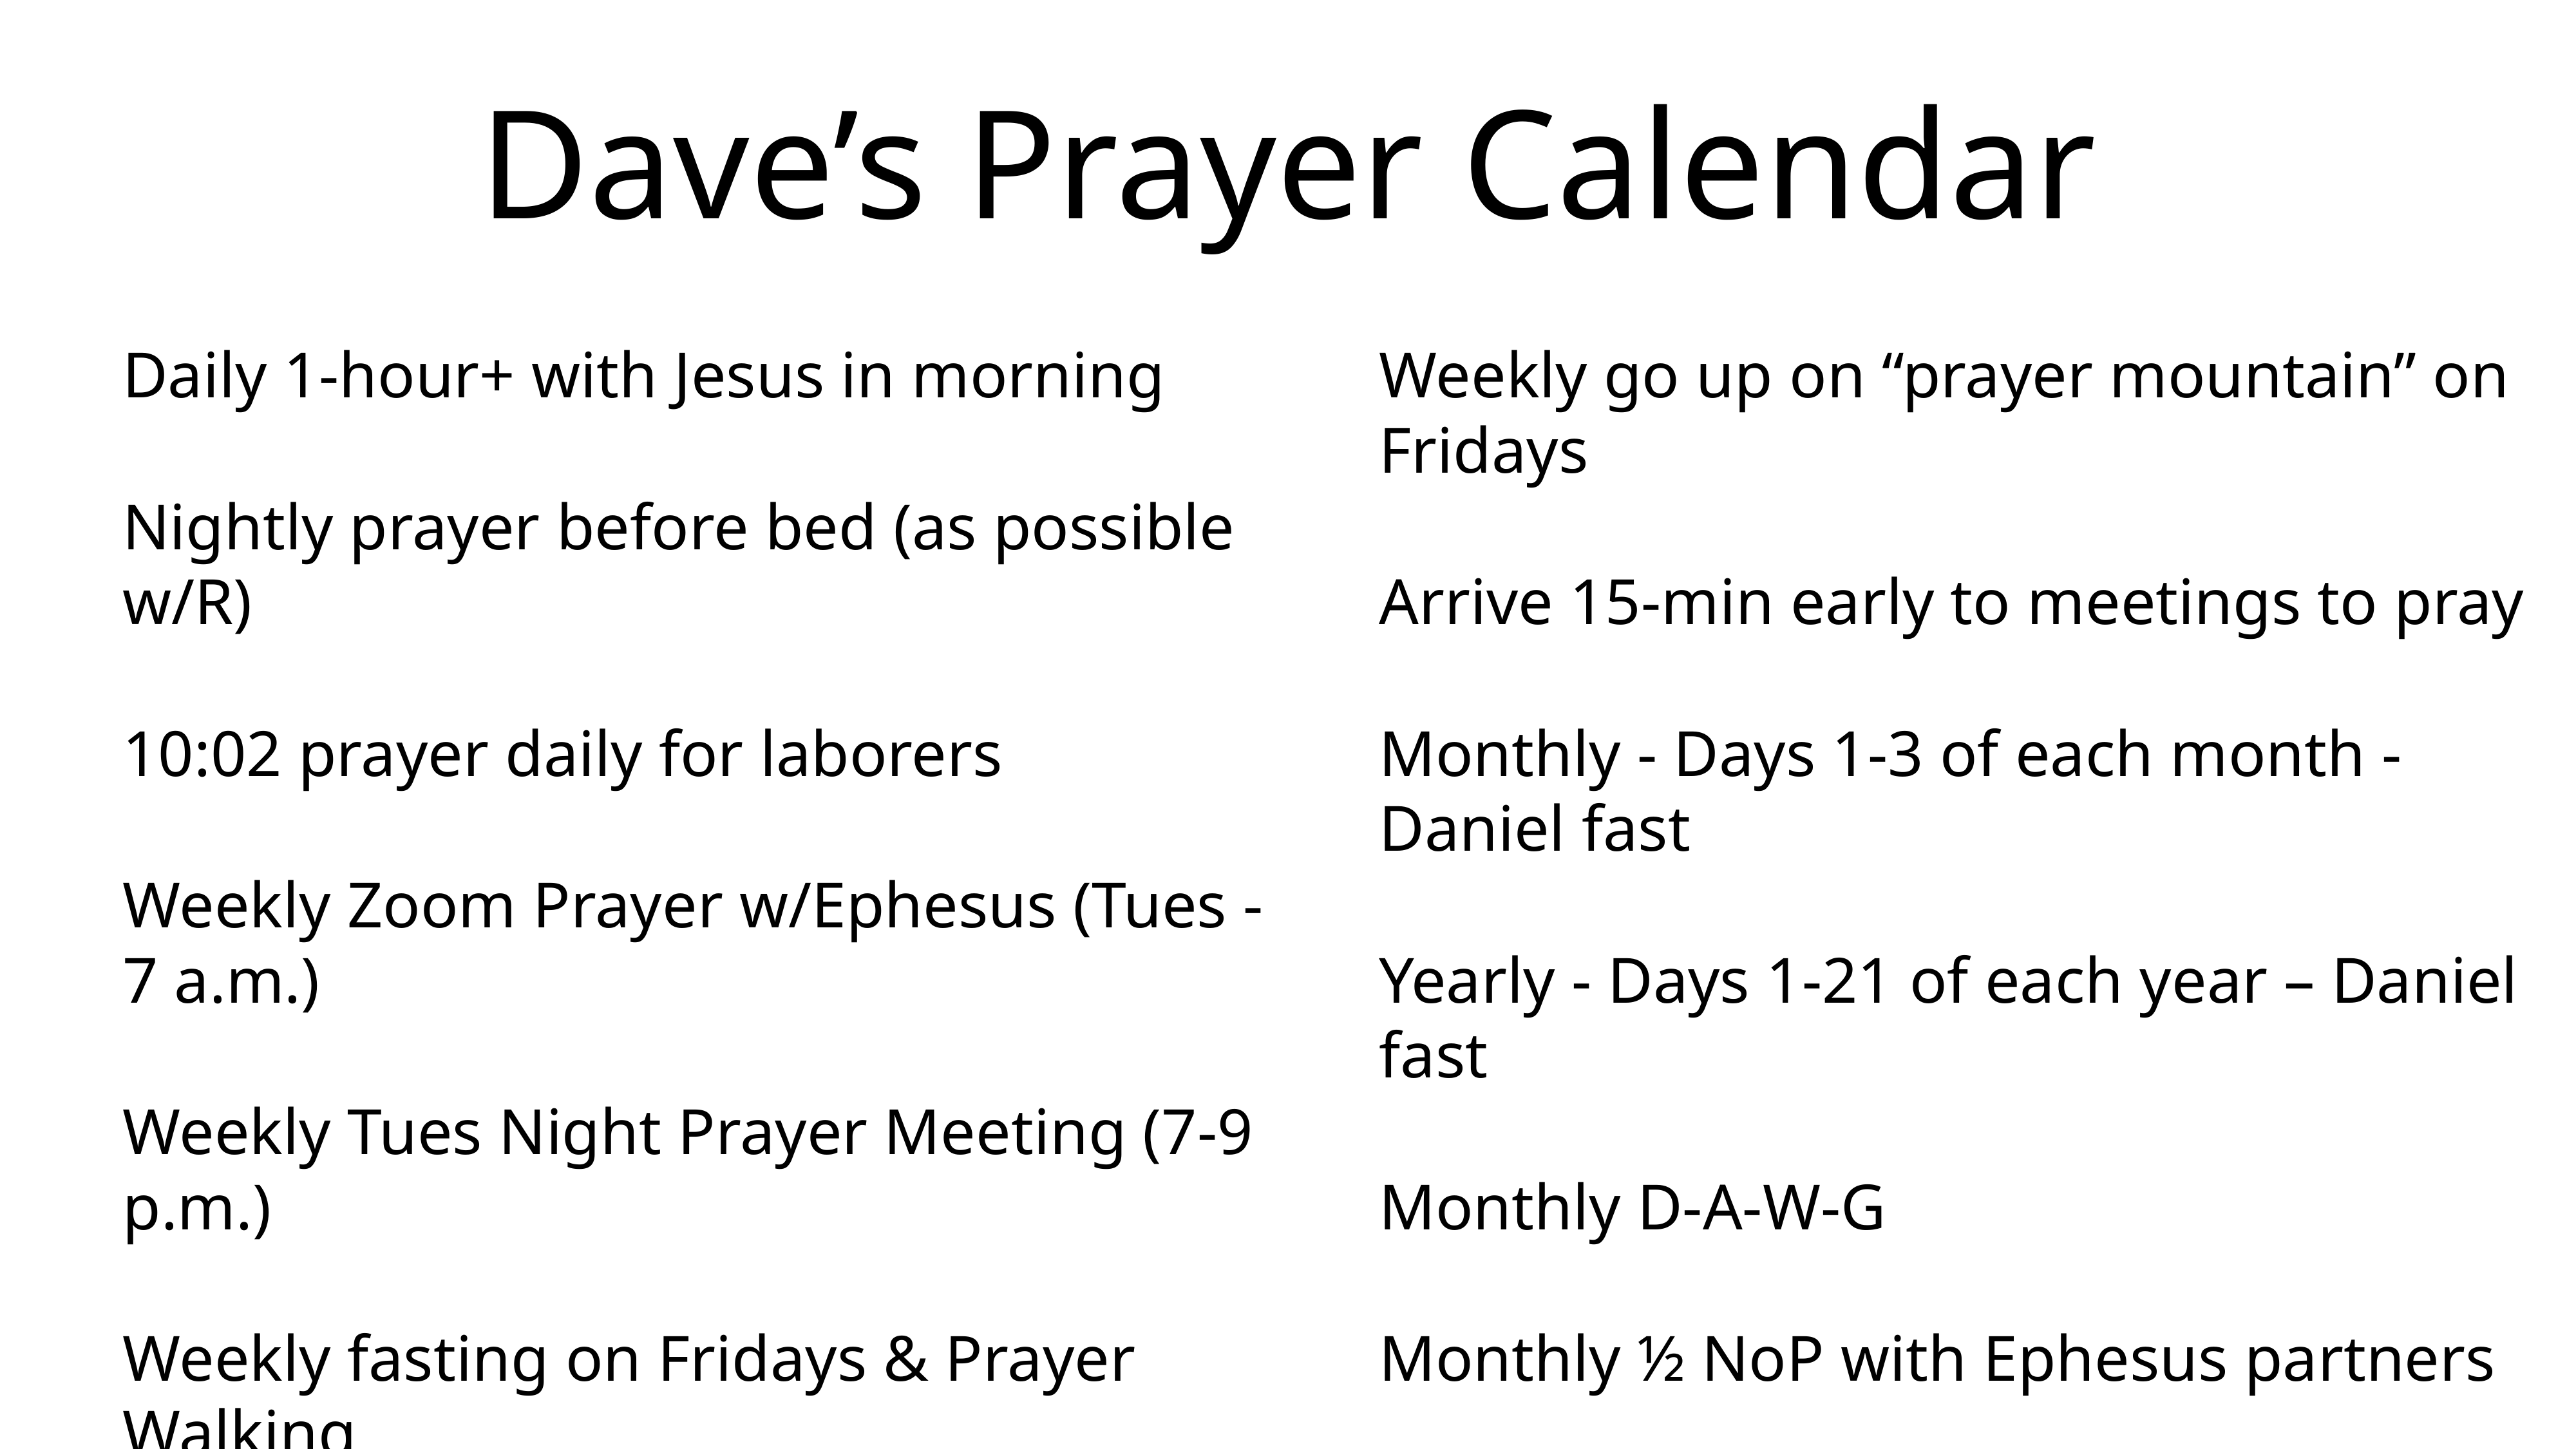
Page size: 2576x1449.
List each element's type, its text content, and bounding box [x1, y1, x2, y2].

list Daily 1-hour+ with Jesus in morning Nightly prayer before bed (as possible w/R) 10:02 prayer daily for laborers Weekly Zoom Prayer w/Ephesus (Tues - 7 a.m.) Weekly Tues Night Prayer Meeting (7-9 p.m.) Weekly fasting on Fridays & Prayer Walking Weekly go up on “prayer mountain” on Fridays Arrive 15-min early to meetings to pray Monthly - Days 1-3 of each month - Daniel fast Yearly - Days 1-21 of each year – Daniel fast Monthly D-A-W-G Monthly ½ NoP with Ephesus partners [52, 330, 2576, 1449]
title Dave’s Prayer Calendar [178, 37, 2398, 279]
